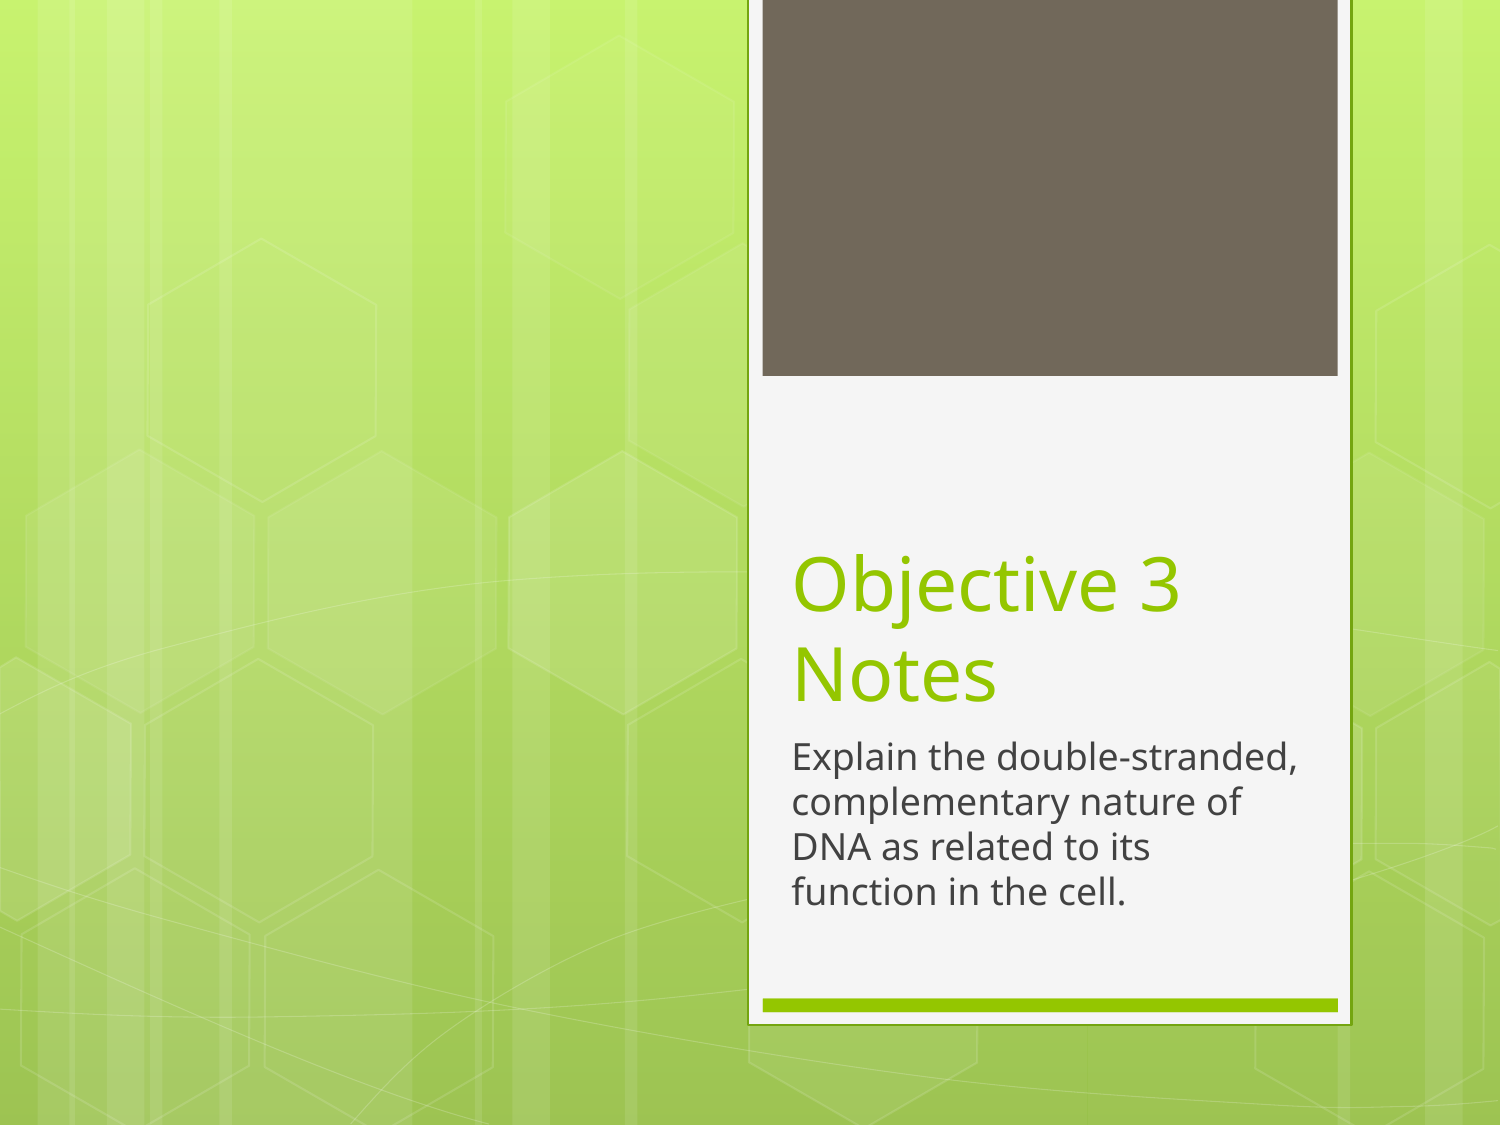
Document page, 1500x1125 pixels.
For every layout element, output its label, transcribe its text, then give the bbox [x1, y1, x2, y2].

subtitle Explain the double-stranded, complementary nature of DNA as related to its function in the cell. [776, 725, 1320, 933]
title Objective 3 Notes [776, 444, 1320, 724]
